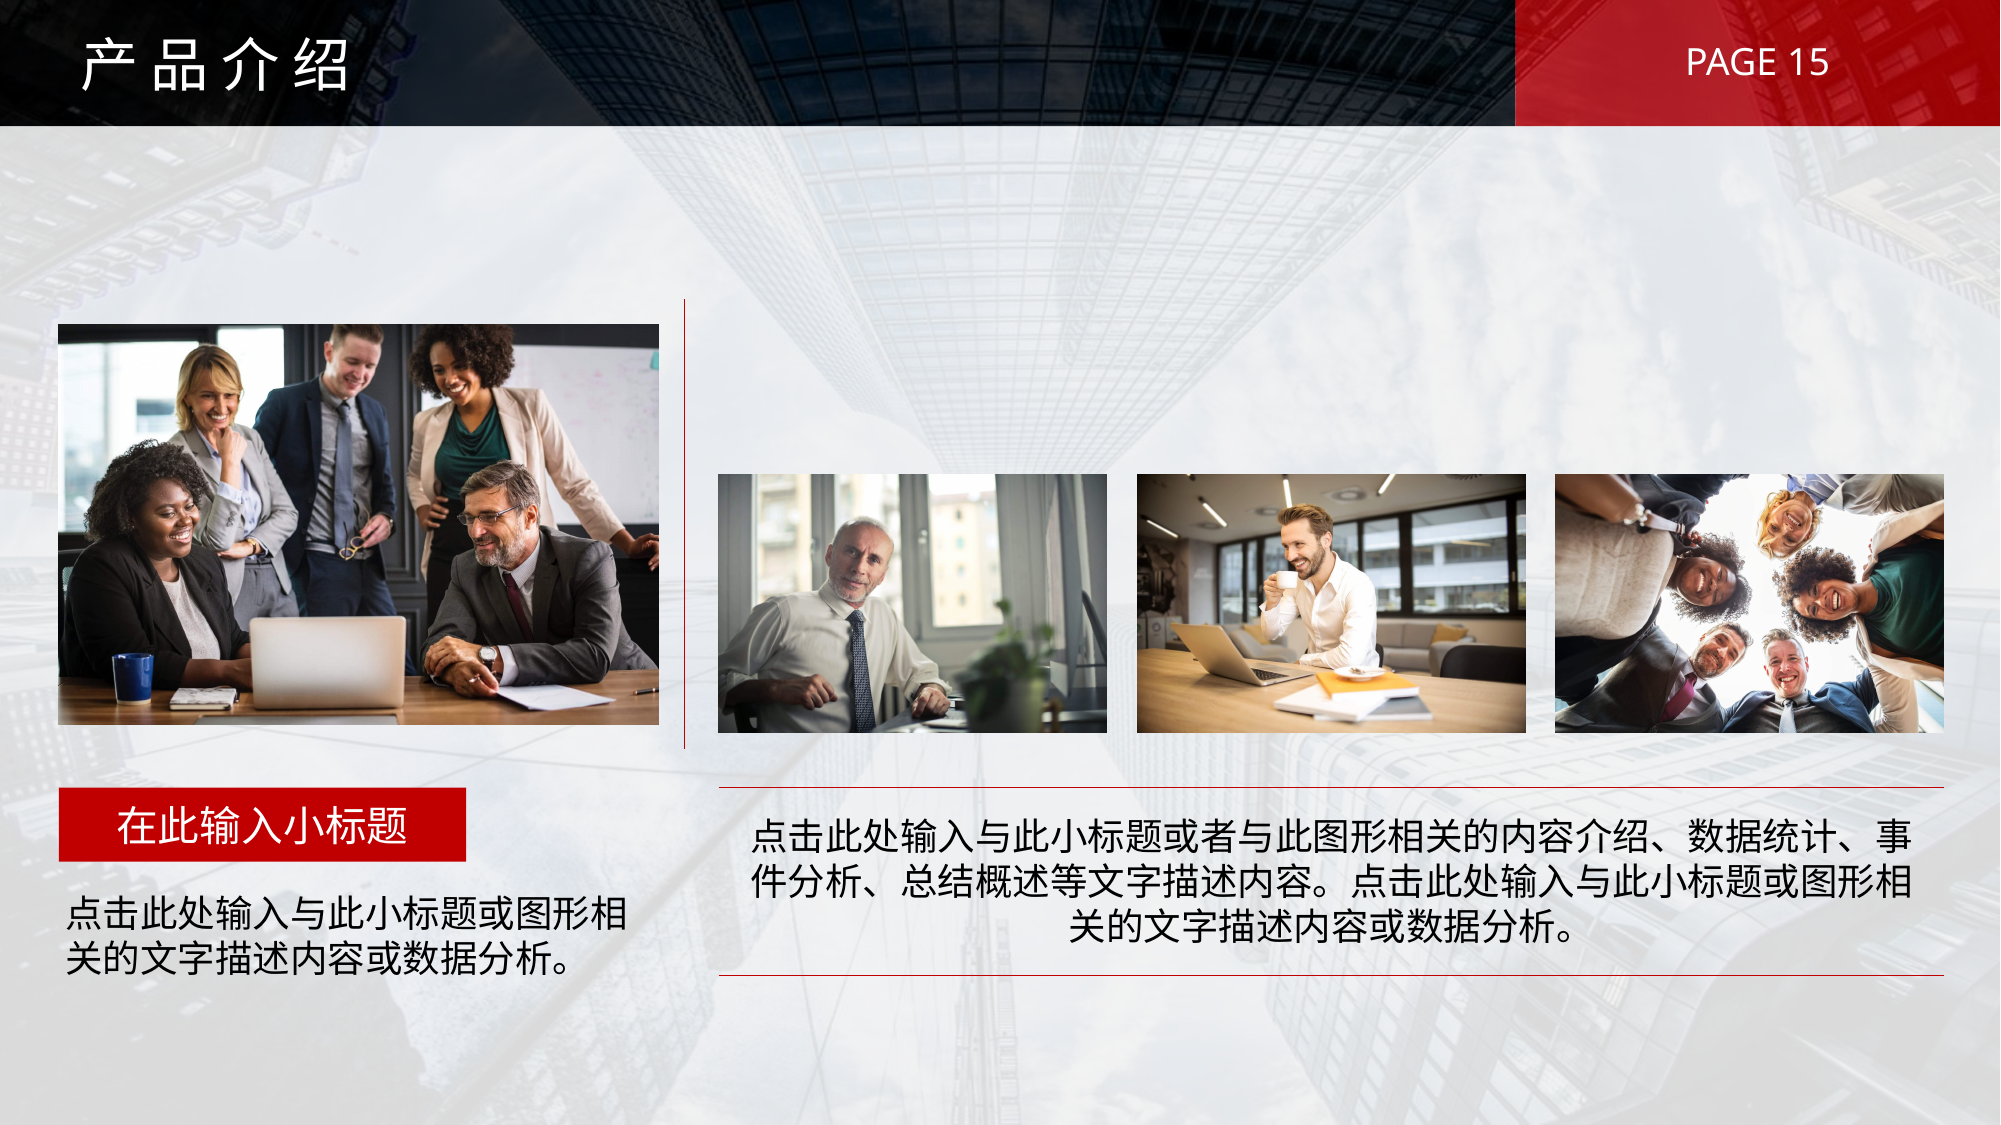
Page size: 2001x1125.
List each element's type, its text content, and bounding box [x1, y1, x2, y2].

picture [1137, 474, 1526, 734]
picture [58, 324, 659, 725]
text_box 点击此处输入与此小标题或图形相关的文字描述内容或数据分析。 [50, 882, 659, 988]
text_box 点击此处输入与此小标题或者与此图形相关的内容介绍、数据统计、事件分析、总结概述等文字描述内容。点击此处输入与此小标题或图形相关的文字描述内容或数据分析。 [718, 805, 1944, 956]
picture [718, 474, 1107, 734]
picture [1555, 474, 1944, 733]
text_box 在此输入小标题 [58, 787, 467, 863]
title 产品介绍 [65, 20, 931, 106]
picture [0, 0, 1515, 126]
